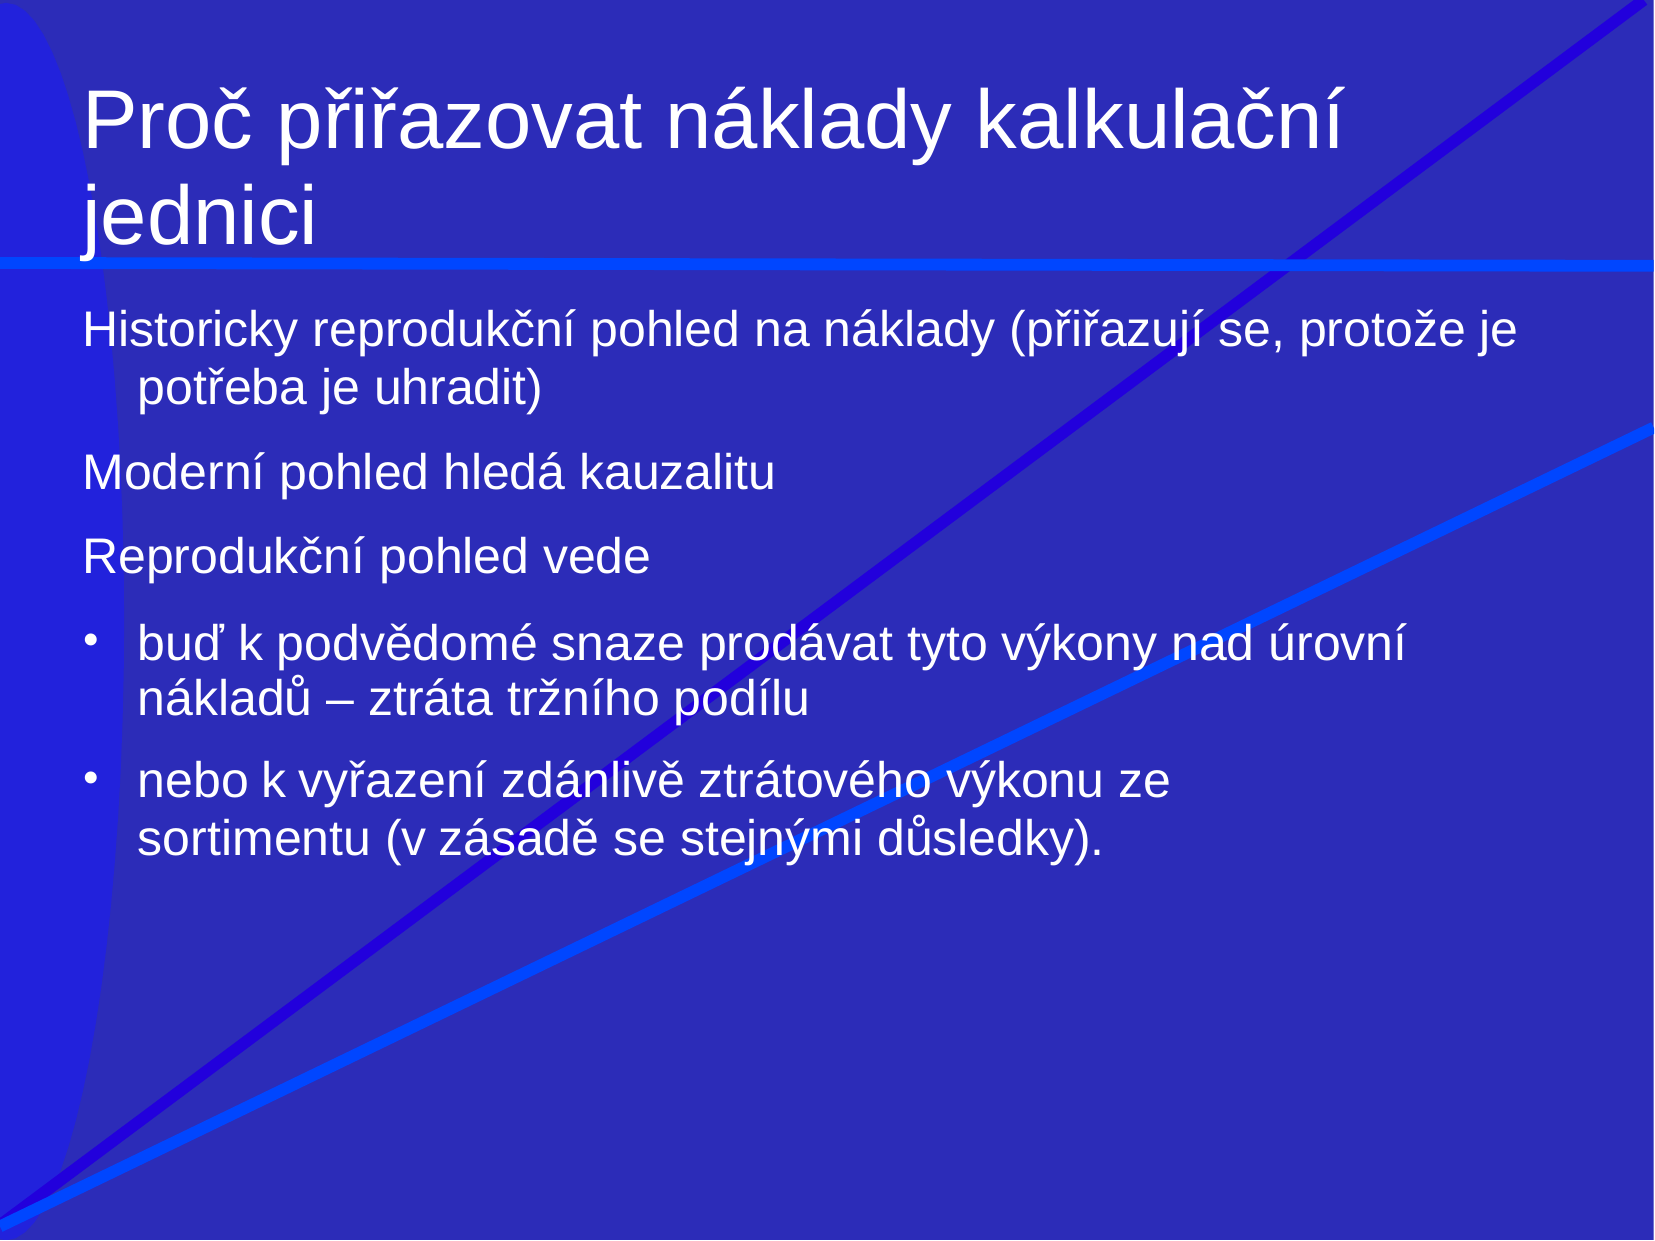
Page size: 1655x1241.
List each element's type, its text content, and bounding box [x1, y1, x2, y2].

text_box Historicky reprodukční pohled na náklady (přiřazují se, protože je potřeba je uhradit) Moderní pohled hledá kauzalitu Reprodukční pohled vede buď k podvědomé snaze prodávat tyto výkony nad úrovní nákladů – ztráta tržního podílu nebo k vyřazení zdánlivě ztrátového výkonu ze sortimentu (v zásadě se stejnými důsledky). [80, 298, 1523, 866]
title Proč přiřazovat náklady kalkulační jednici [80, 69, 1574, 277]
